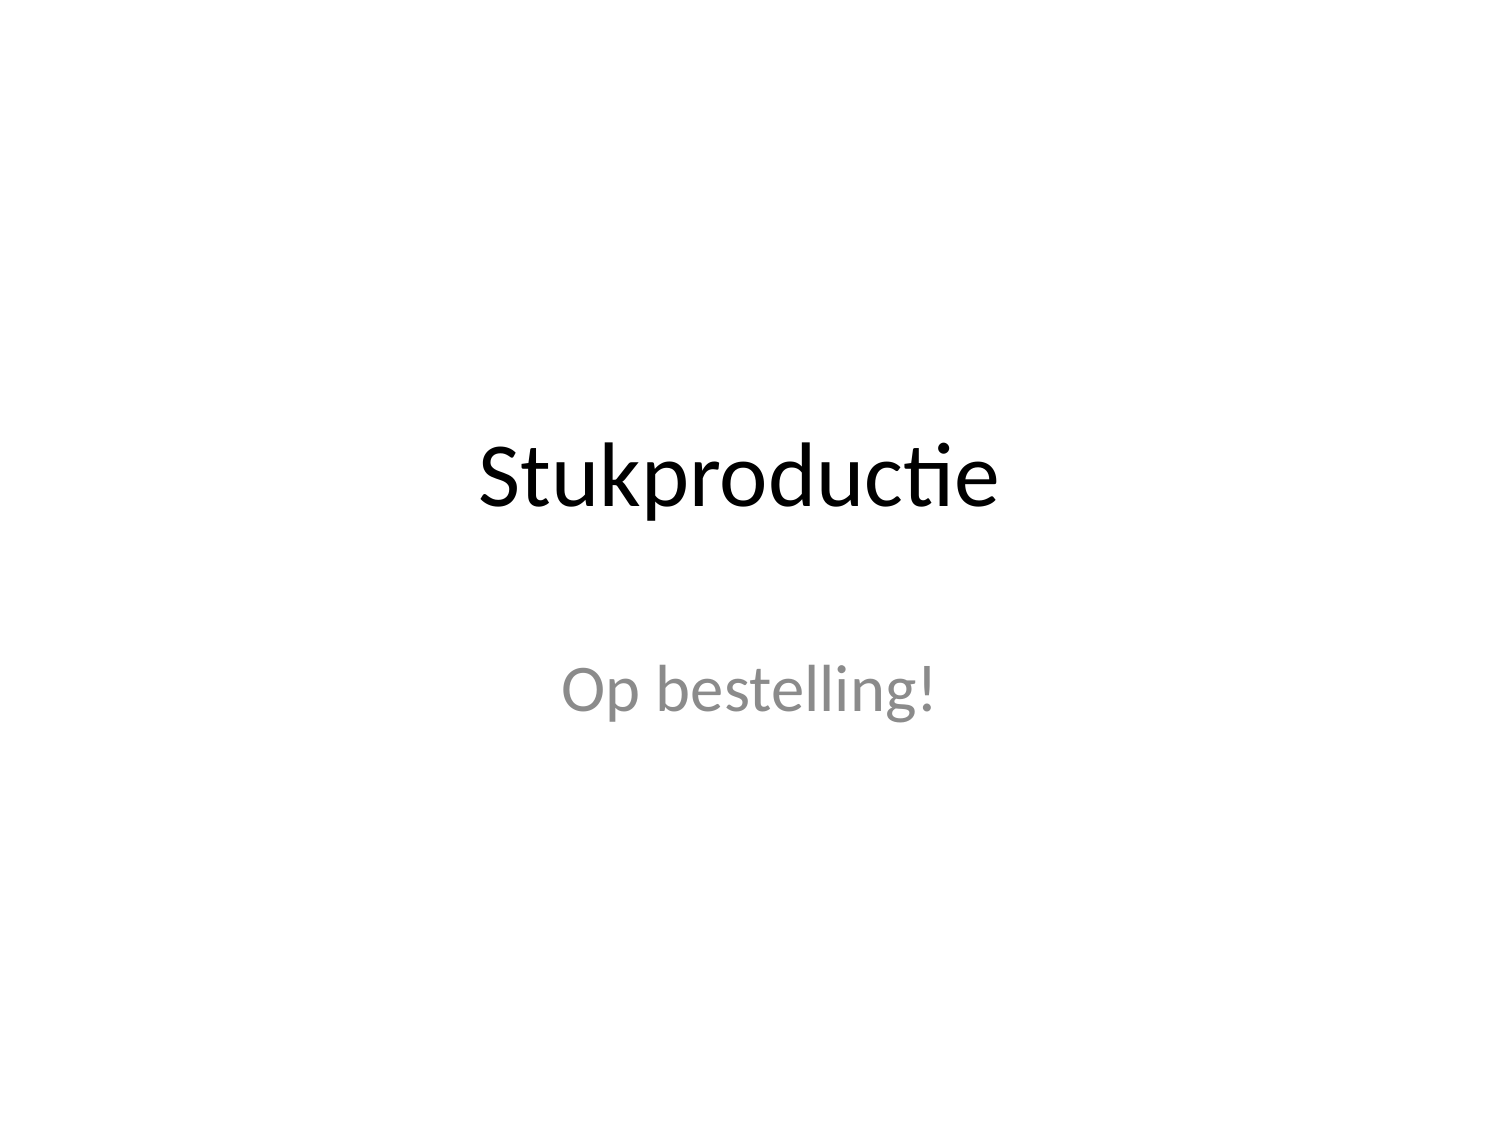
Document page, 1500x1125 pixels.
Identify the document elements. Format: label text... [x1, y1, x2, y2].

subtitle Op bestelling! [225, 637, 1275, 925]
title Stukproductie [112, 349, 1388, 591]
